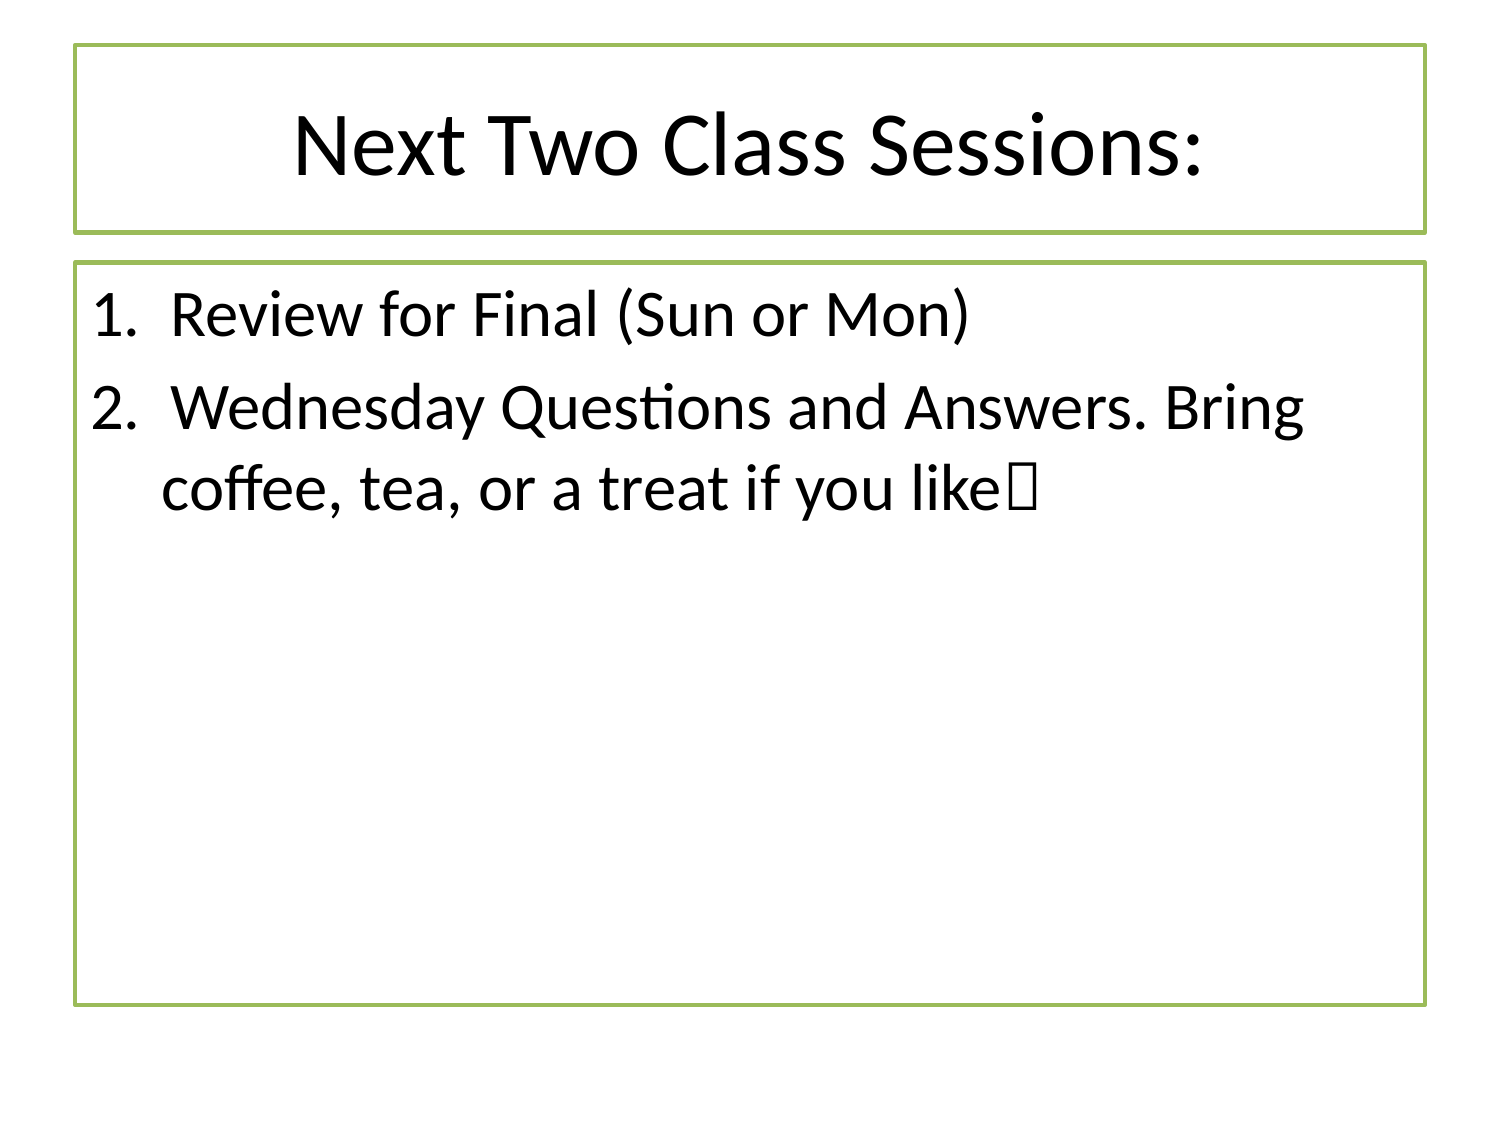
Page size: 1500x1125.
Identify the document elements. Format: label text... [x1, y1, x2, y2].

list 1. Review for Final (Sun or Mon) 2. Wednesday Questions and Answers. Bring coffee, tea, or a treat if you like [73, 260, 1427, 1007]
title Next Two Class Sessions: [73, 43, 1427, 235]
